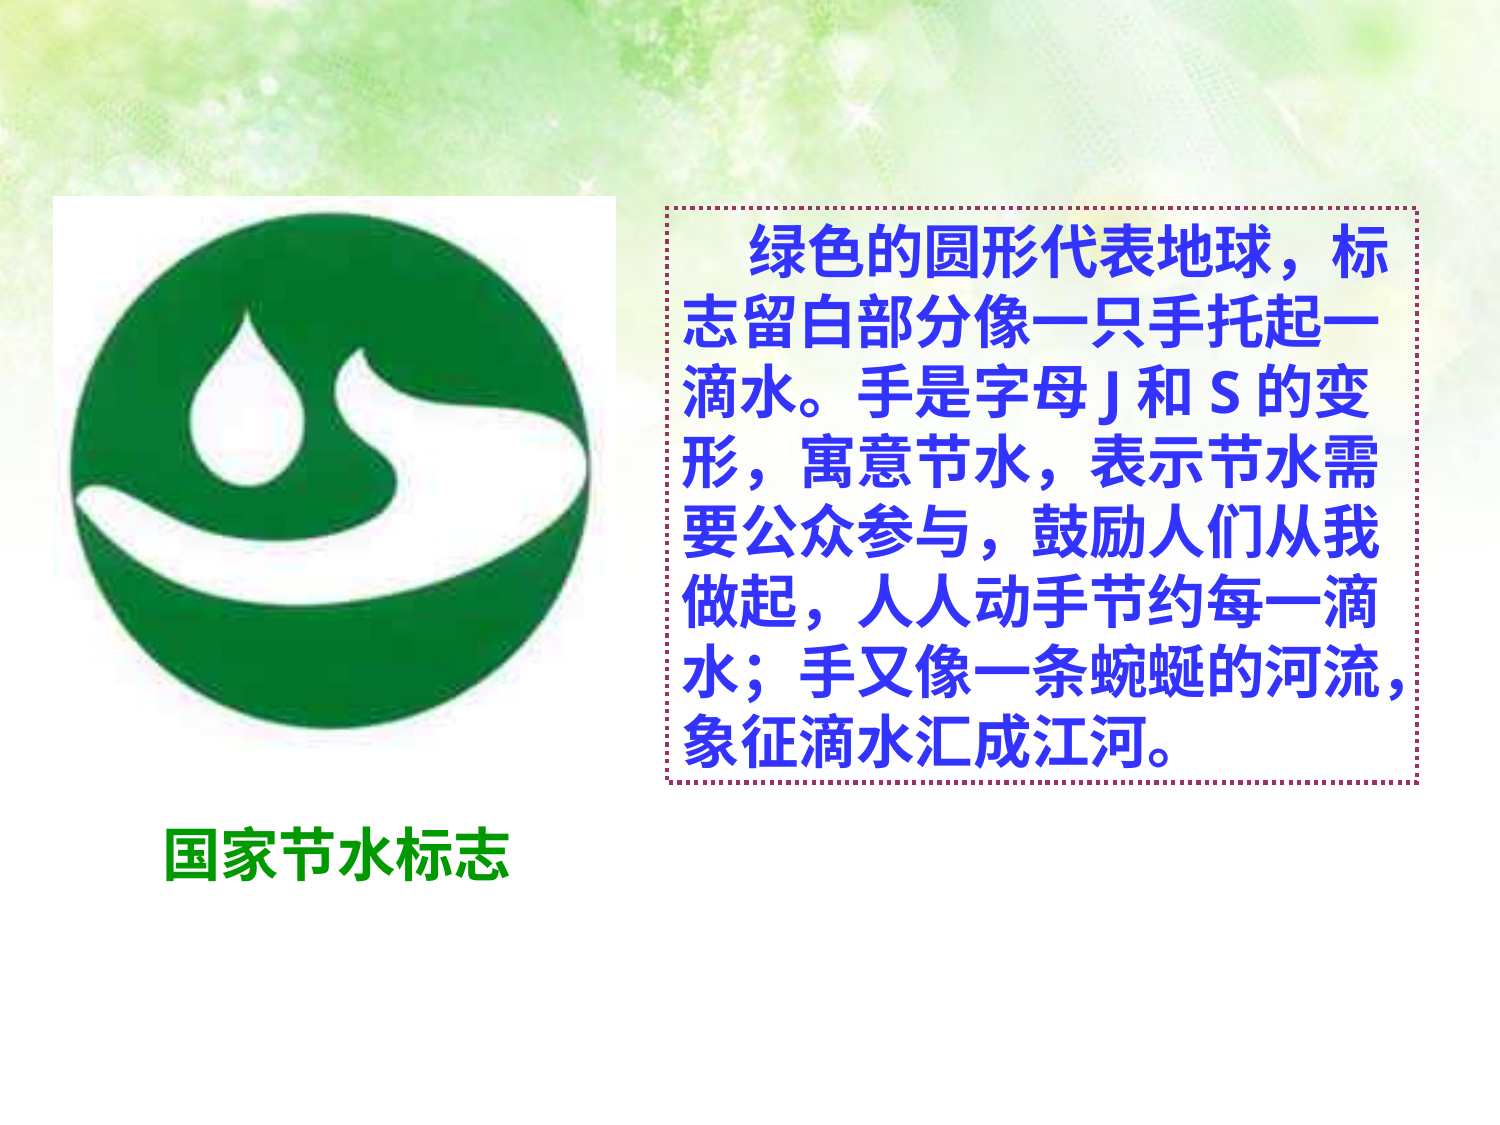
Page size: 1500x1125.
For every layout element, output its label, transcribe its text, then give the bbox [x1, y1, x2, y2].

text_box 绿色的圆形代表地球，标志留白部分像一只手托起一滴水。手是字母J和S的变形，寓意节水，表示节水需要公众参与，鼓励人们从我做起，人人动手节约每一滴水；手又像一条蜿蜒的河流，象征滴水汇成江河。 [667, 207, 1418, 783]
text_box 国家节水标志 [147, 810, 562, 896]
picture [0, 0, 1500, 1125]
